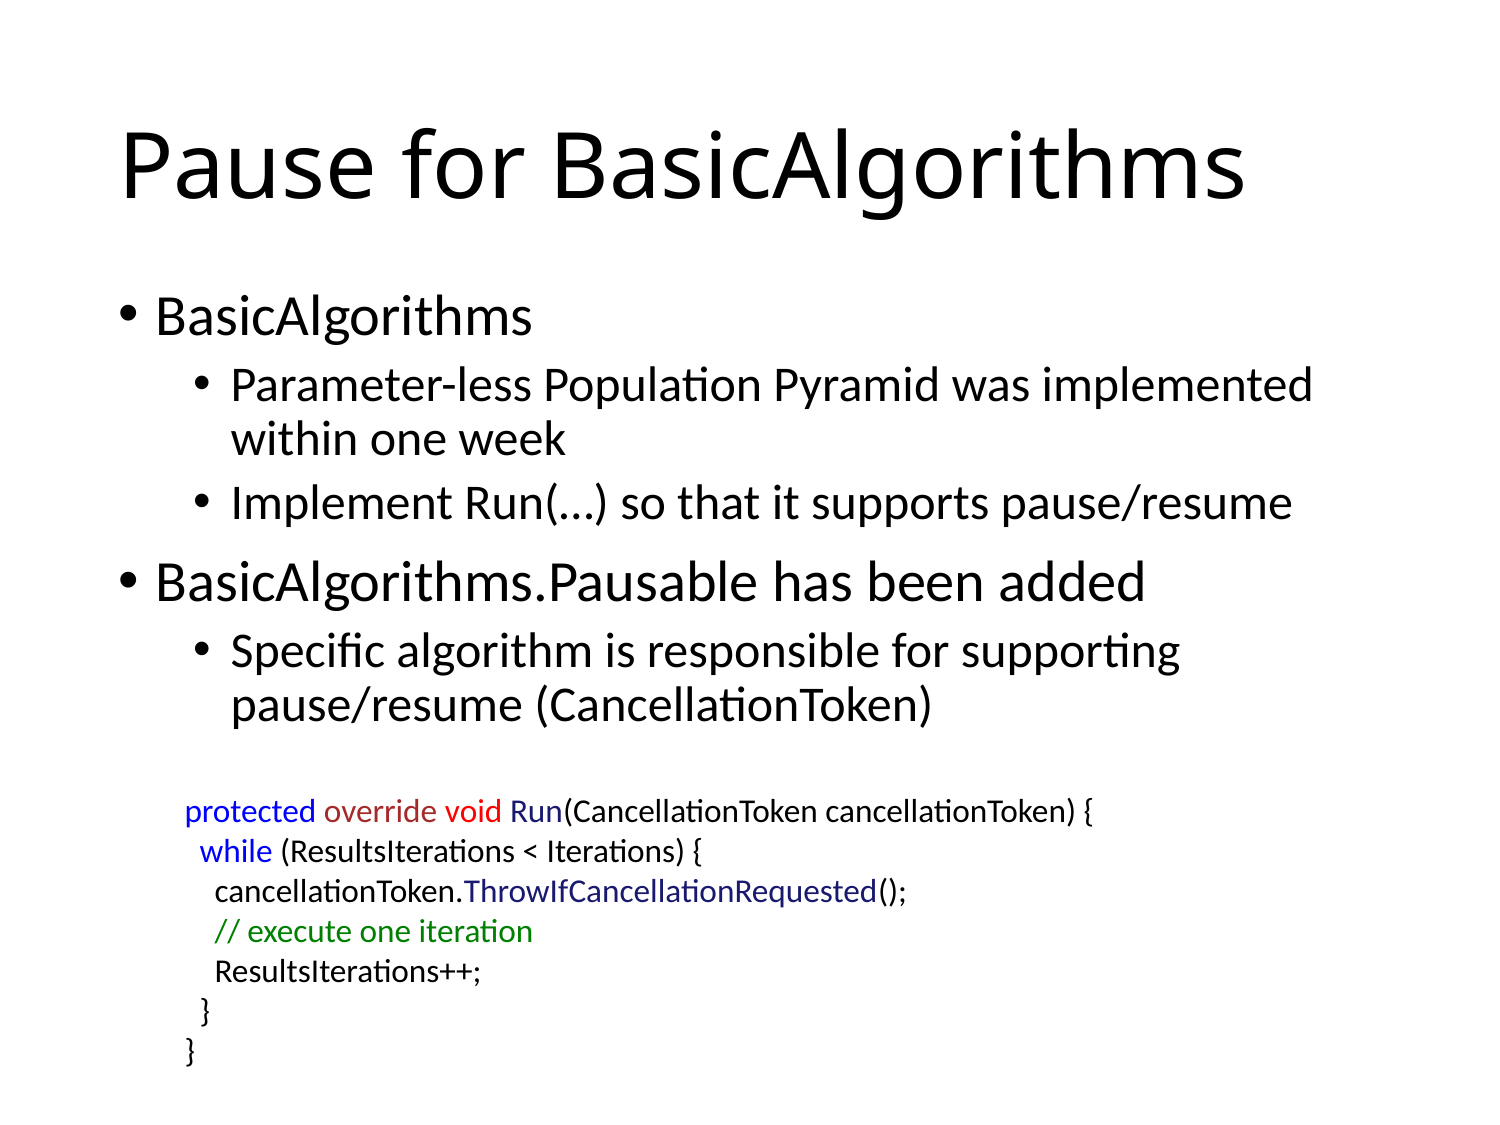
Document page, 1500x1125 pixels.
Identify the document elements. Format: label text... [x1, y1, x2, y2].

text_box protected override void Run(CancellationToken cancellationToken) { while (ResultsIterations < Iterations) { cancellationToken.ThrowIfCancellationRequested(); // execute one iteration ResultsIterations++; } } [169, 783, 1468, 1075]
title Pause for BasicAlgorithms [103, 59, 1397, 277]
list BasicAlgorithms Parameter-less Population Pyramid was implemented within one week Implement Run(…) so that it supports pause/resume BasicAlgorithms.Pausable has been added Specific algorithm is responsible for supporting pause/resume (CancellationToken) [103, 277, 1397, 952]
